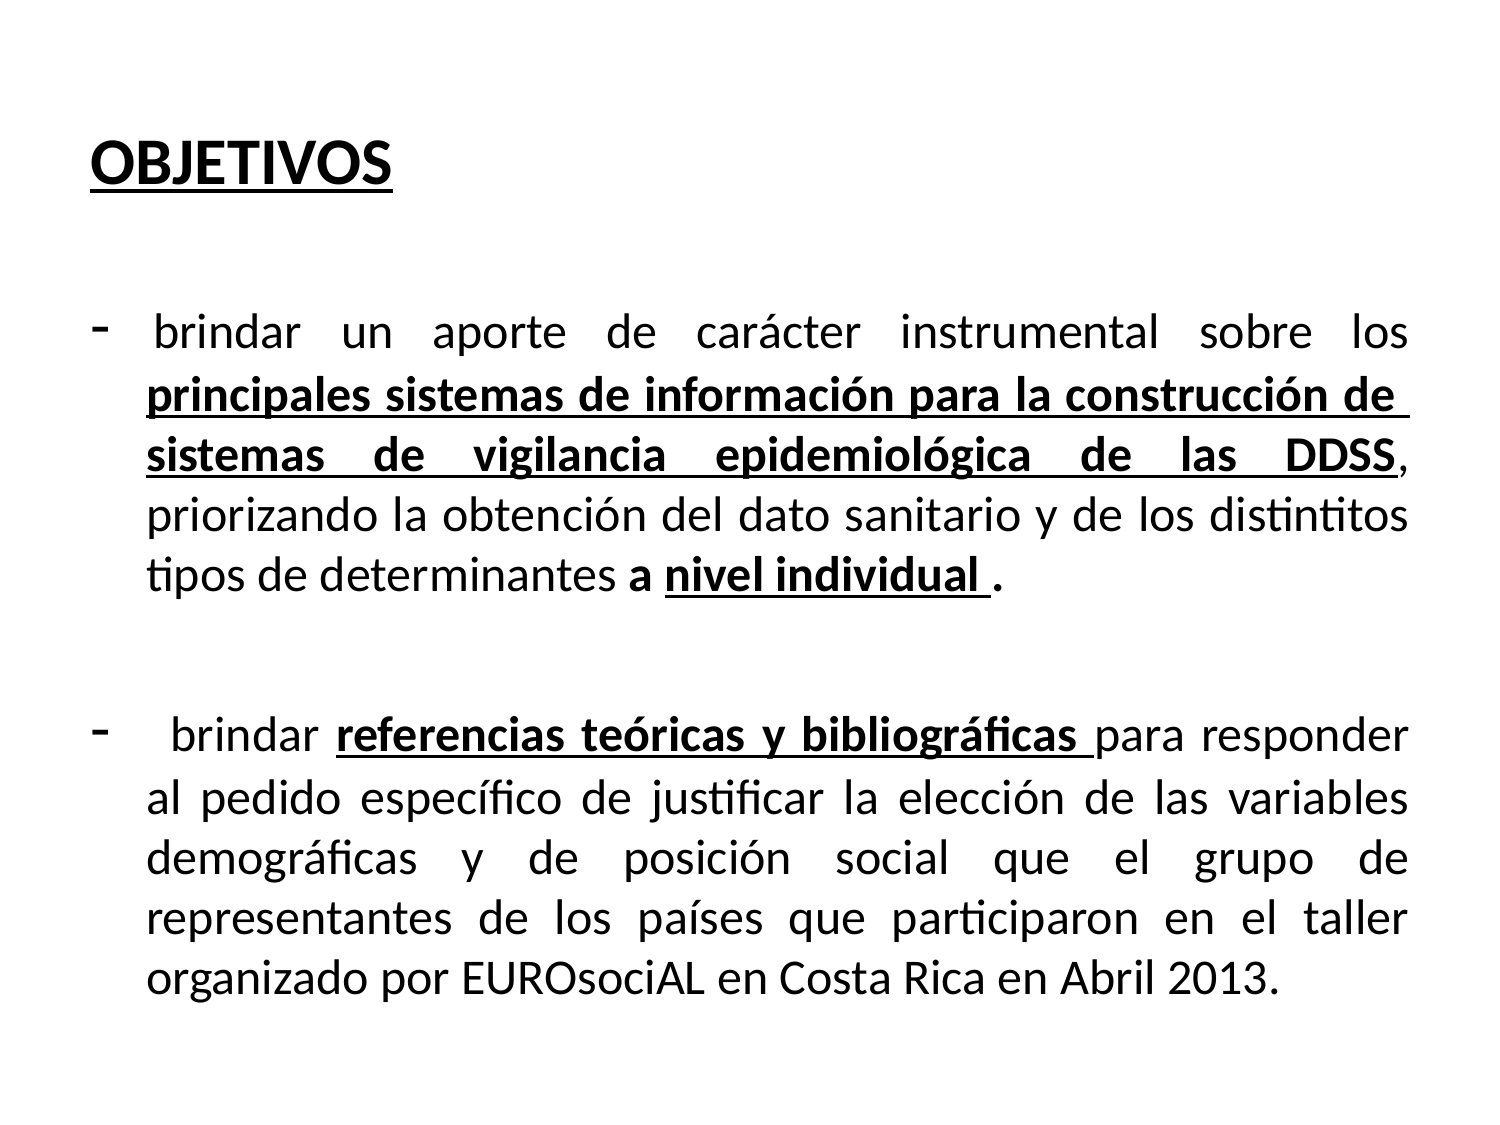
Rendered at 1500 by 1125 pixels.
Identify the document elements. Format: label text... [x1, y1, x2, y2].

list OBJETIVOS - brindar un aporte de carácter instrumental sobre los principales sistemas de información para la construcción de sistemas de vigilancia epidemiológica de las DDSS, priorizando la obtención del dato sanitario y de los distintitos tipos de determinantes a nivel individual . - brindar referencias teóricas y bibliográficas para responder al pedido específico de justificar la elección de las variables demográficas y de posición social que el grupo de representantes de los países que participaron en el taller organizado por EUROsociAL en Costa Rica en Abril 2013. [75, 110, 1425, 1078]
